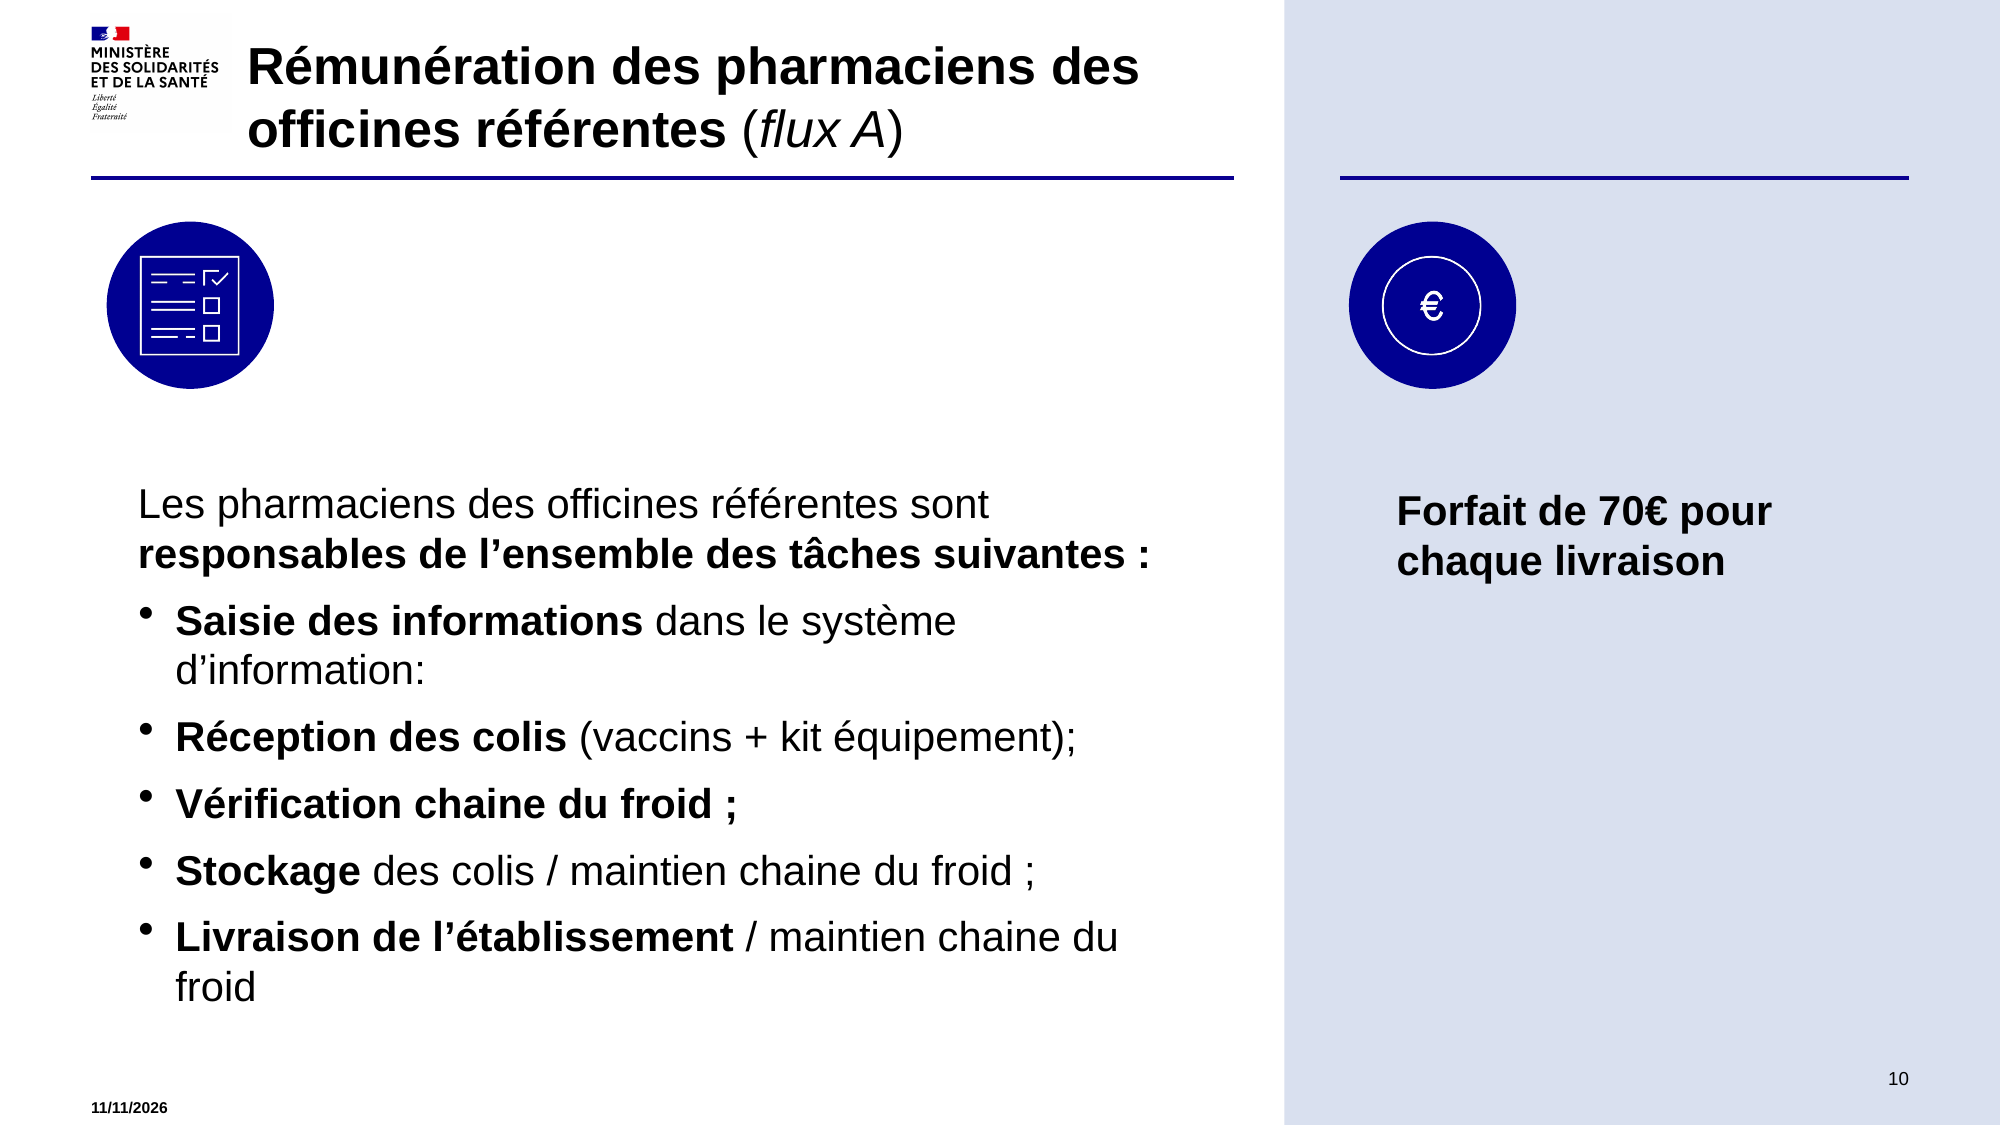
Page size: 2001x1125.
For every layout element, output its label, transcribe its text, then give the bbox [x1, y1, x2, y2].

title Rémunération des pharmaciens des officines référentes (flux A) [247, 32, 1235, 221]
picture [90, 13, 232, 133]
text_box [1348, 221, 1517, 390]
text_box Les pharmaciens des officines référentes sont responsables de l’ensemble des tâches suivantes : Saisie des informations dans le système d’information: Réception des colis (vaccins + kit équipement); Vérification chaine du froid ; Stockage des colis / maintien chaine du froid ; Livraison de l’établissement / maintien chaine du froid [137, 476, 1167, 1011]
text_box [106, 221, 275, 390]
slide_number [91, 1098, 290, 1118]
text_box Forfait de 70€ pour chaque livraison [1381, 476, 1863, 592]
